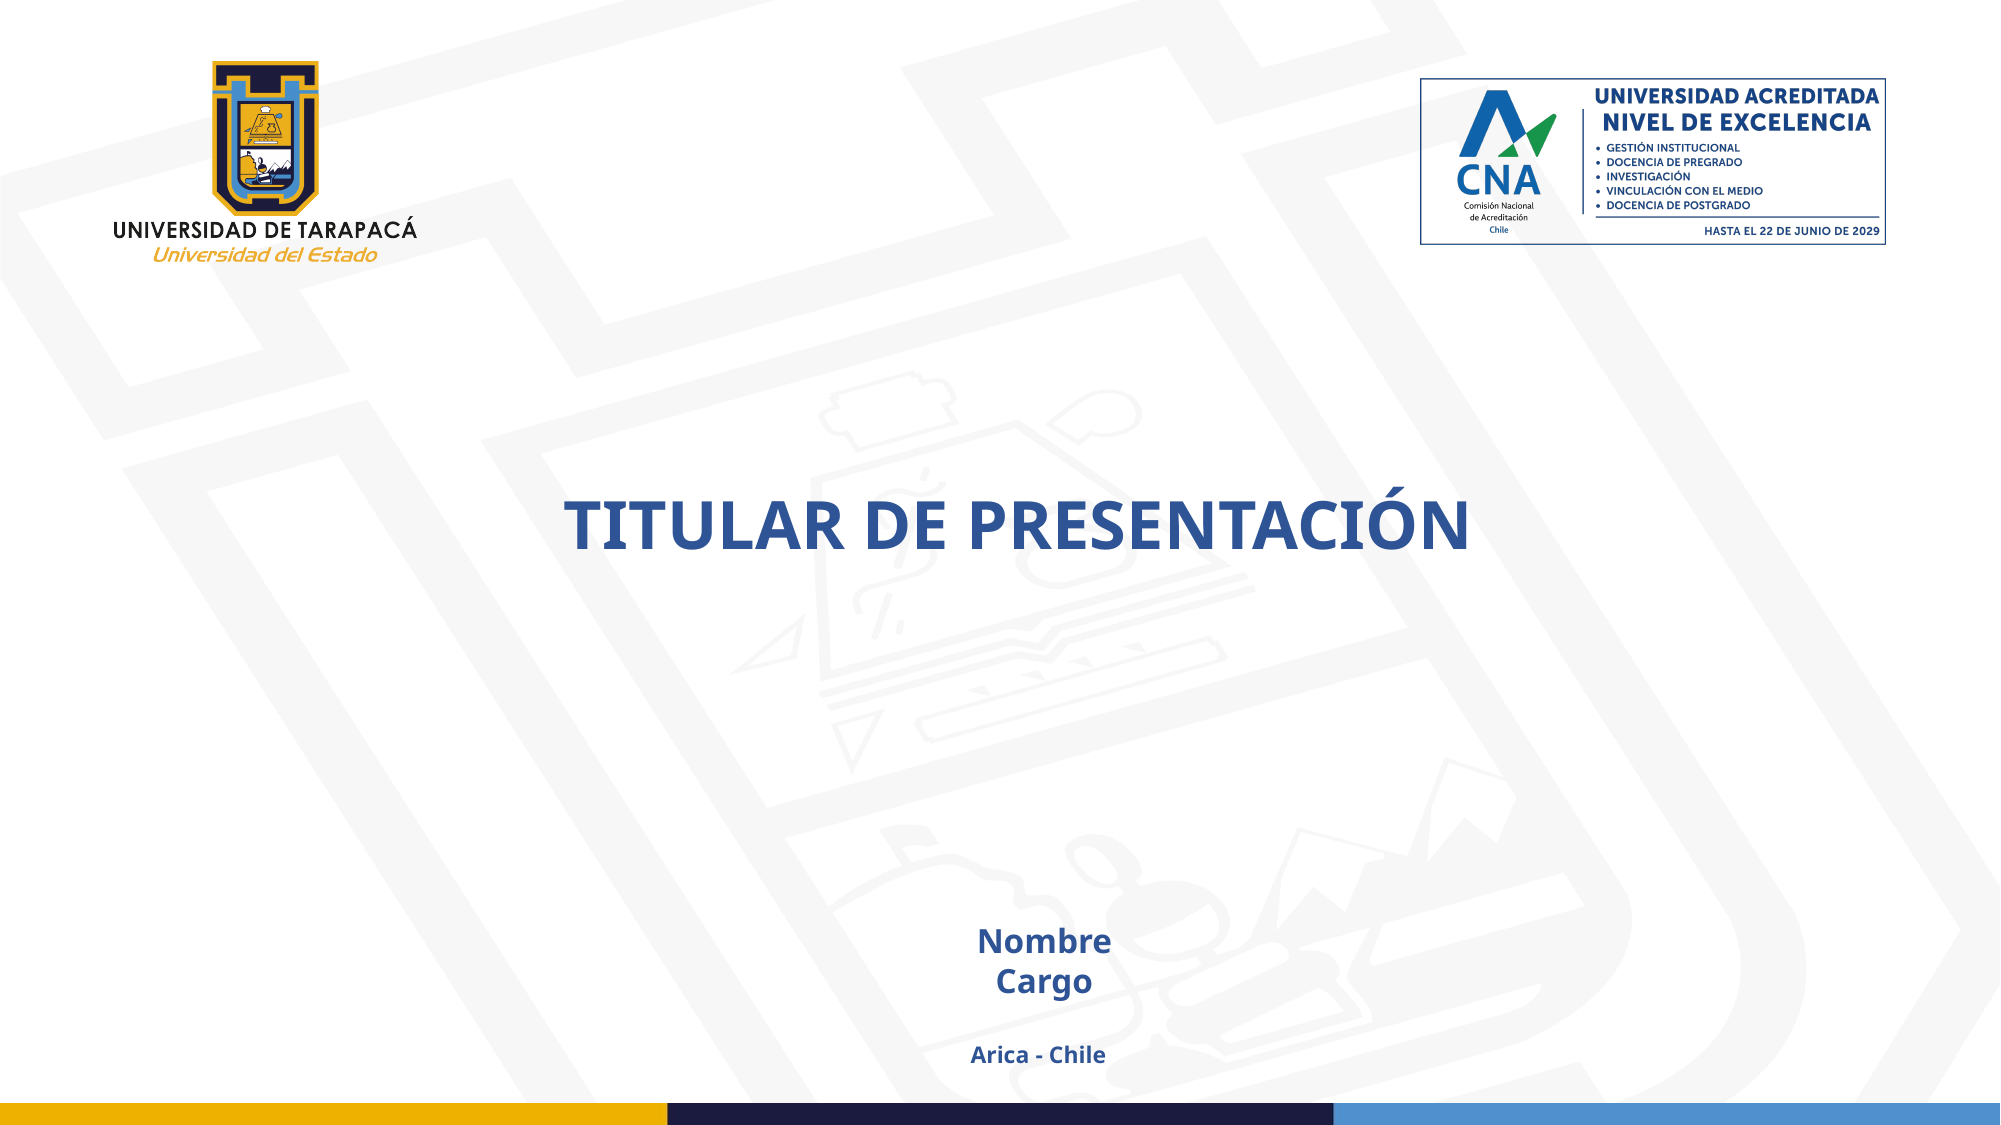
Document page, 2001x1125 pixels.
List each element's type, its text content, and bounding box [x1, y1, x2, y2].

list Nombre Cargo Arica - Chile [114, 908, 1975, 1081]
list TITULAR DE PRESENTACIÓN [114, 313, 1886, 744]
picture [0, 0, 2001, 1125]
